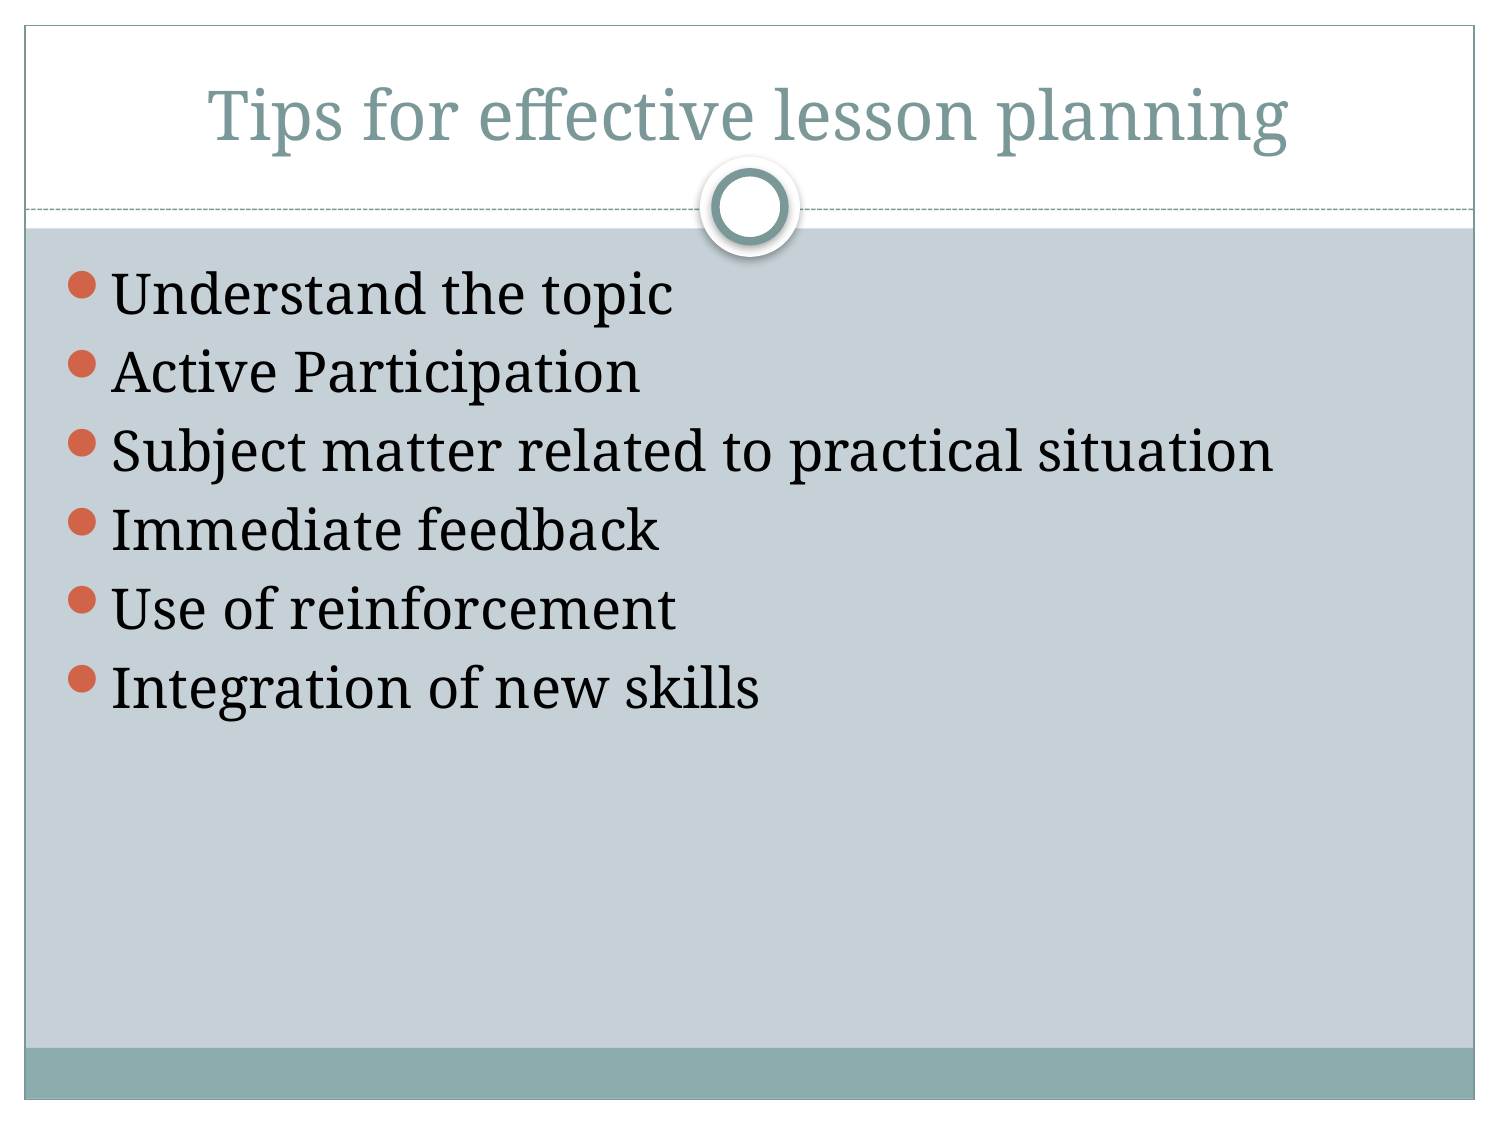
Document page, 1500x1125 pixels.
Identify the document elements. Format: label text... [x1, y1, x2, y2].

list Understand the topic Active Participation Subject matter related to practical situation Immediate feedback Use of reinforcement Integration of new skills [49, 250, 1445, 1001]
title Tips for effective lesson planning [49, 37, 1450, 162]
